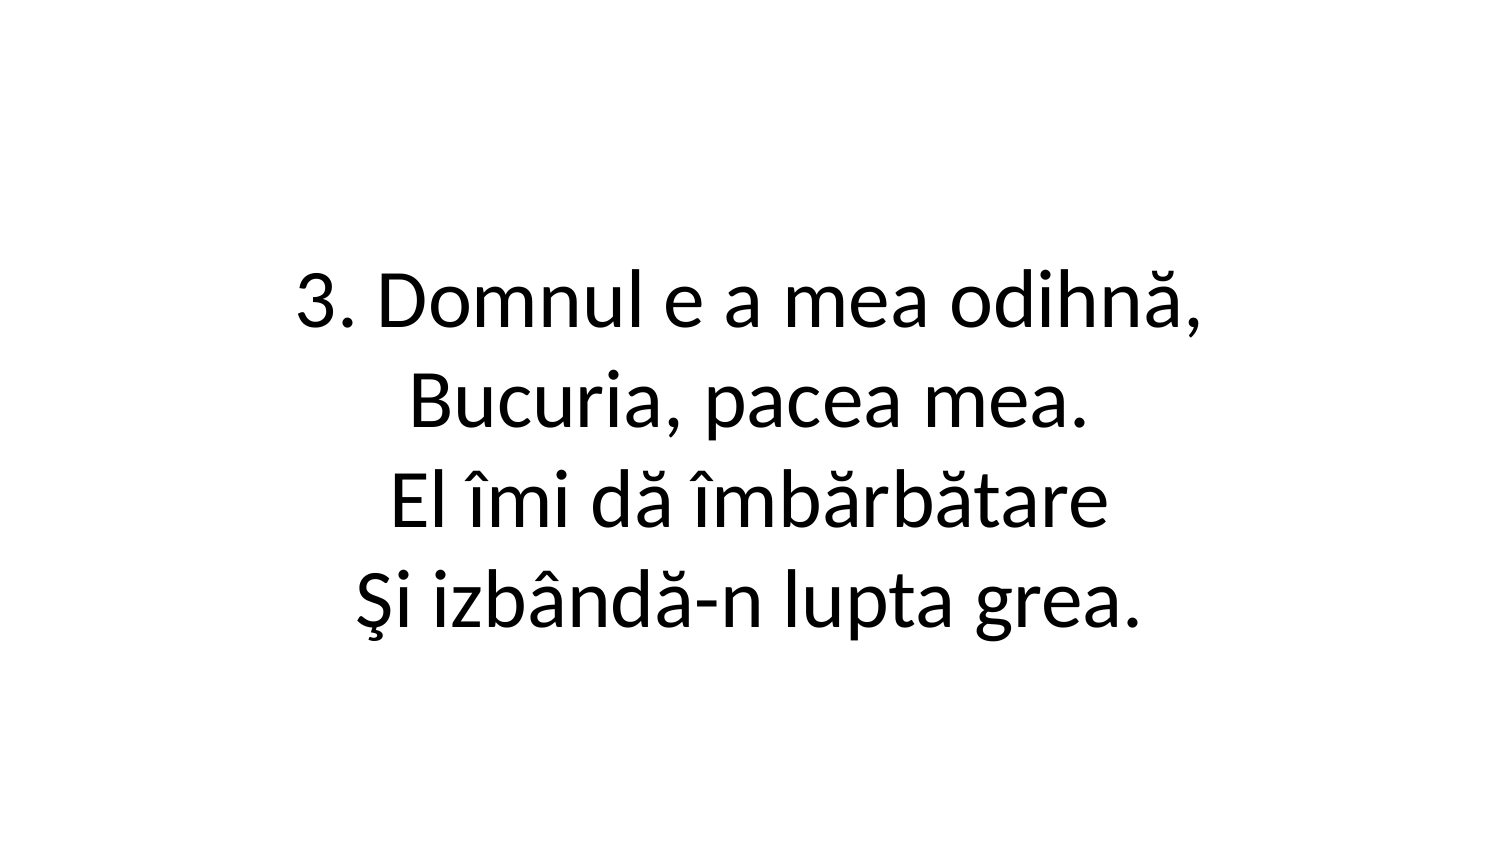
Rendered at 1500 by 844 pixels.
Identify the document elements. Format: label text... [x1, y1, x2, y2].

text_box 3. Domnul e a mea odihnă, Bucuria, pacea mea. El îmi dă îmbărbătare Şi izbândă-n lupta grea. [280, 192, 1220, 652]
